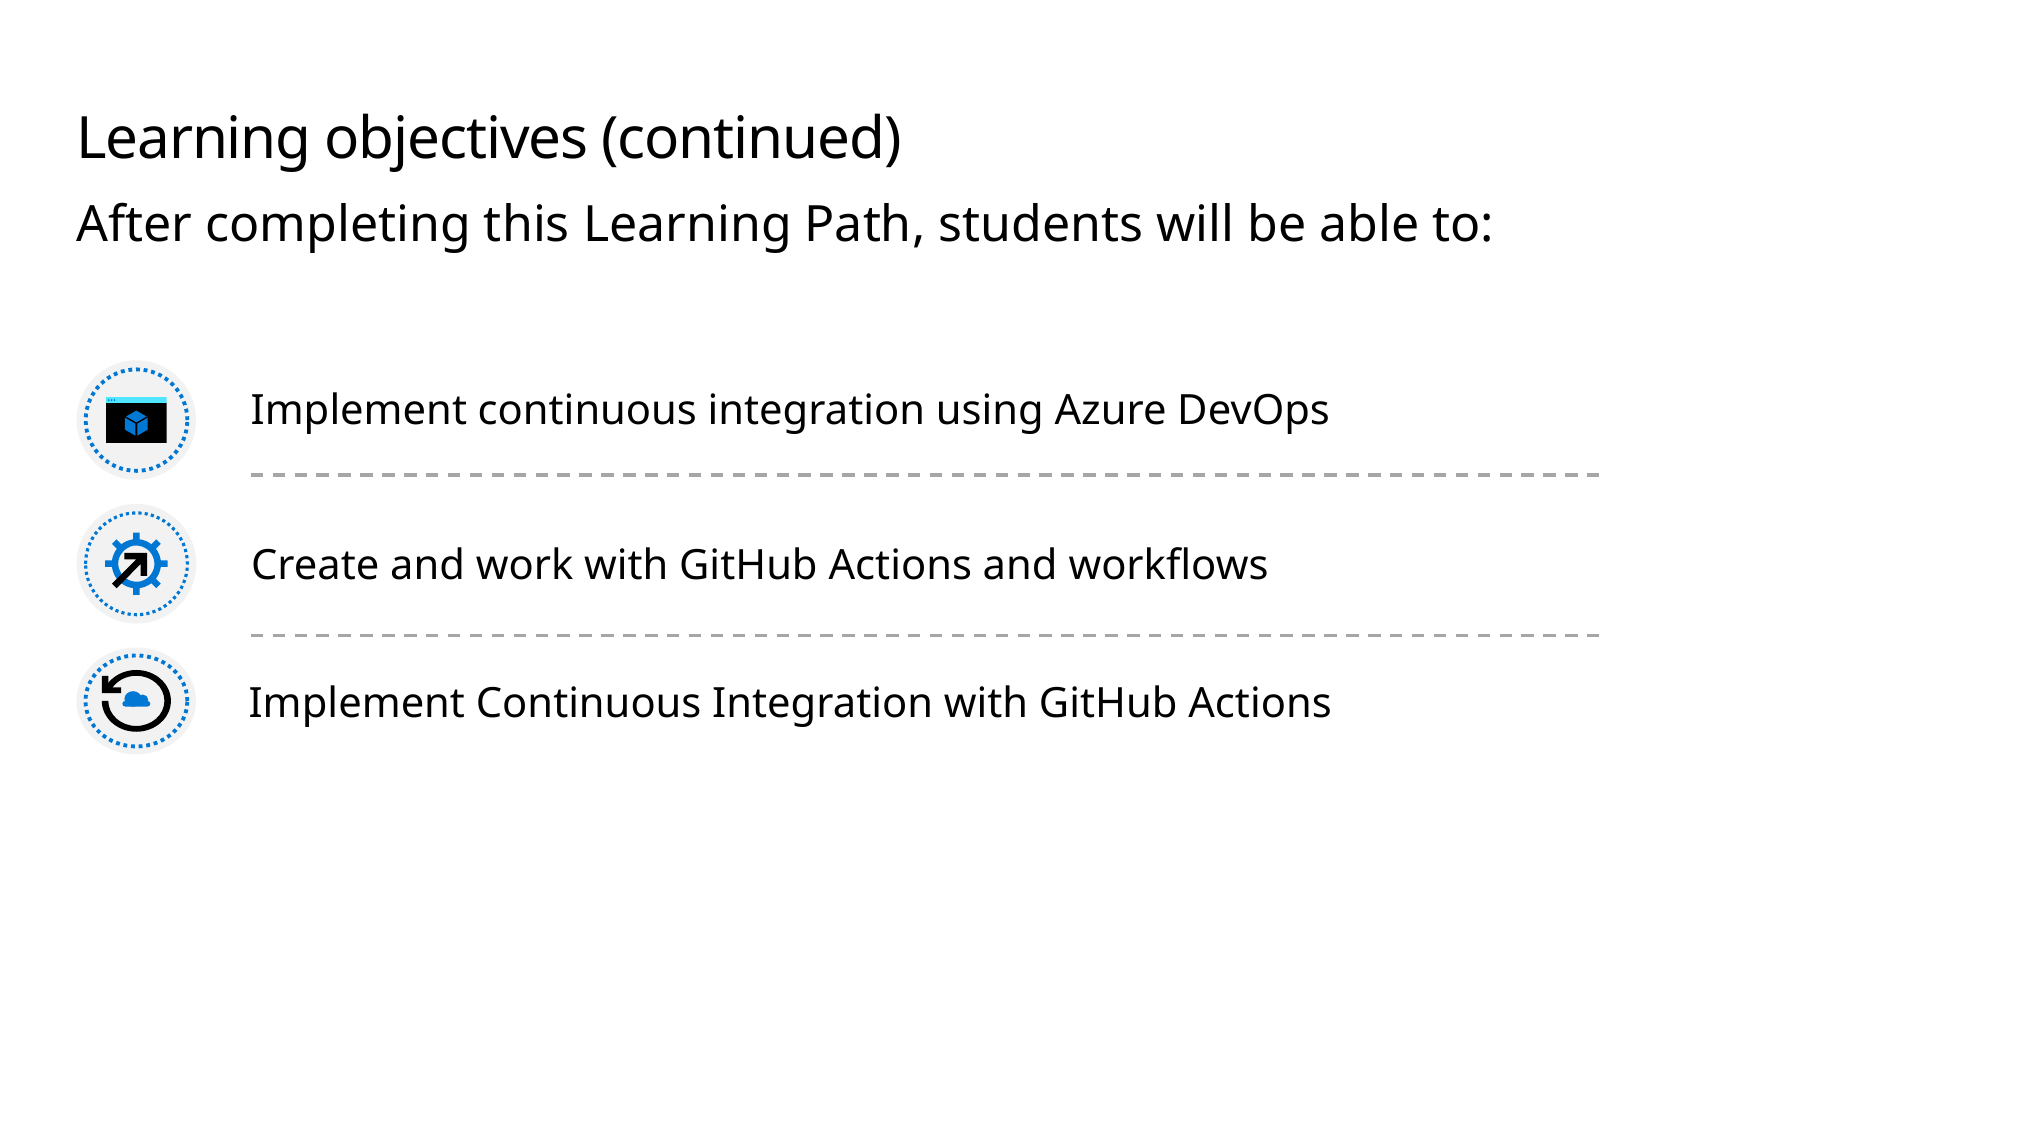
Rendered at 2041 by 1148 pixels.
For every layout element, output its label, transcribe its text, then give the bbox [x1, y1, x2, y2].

text_box Implement Continuous Integration with GitHub Actions [248, 675, 1359, 727]
text_box Implement continuous integration using Azure DevOps [250, 382, 1600, 433]
title Learning objectives (continued) [76, 103, 1969, 172]
text_box After completing this Learning Path, students will be able to: [76, 190, 1496, 252]
picture [76, 359, 197, 480]
picture [75, 647, 197, 755]
picture [76, 503, 197, 624]
text_box Create and work with GitHub Actions and workflows [250, 529, 1372, 597]
